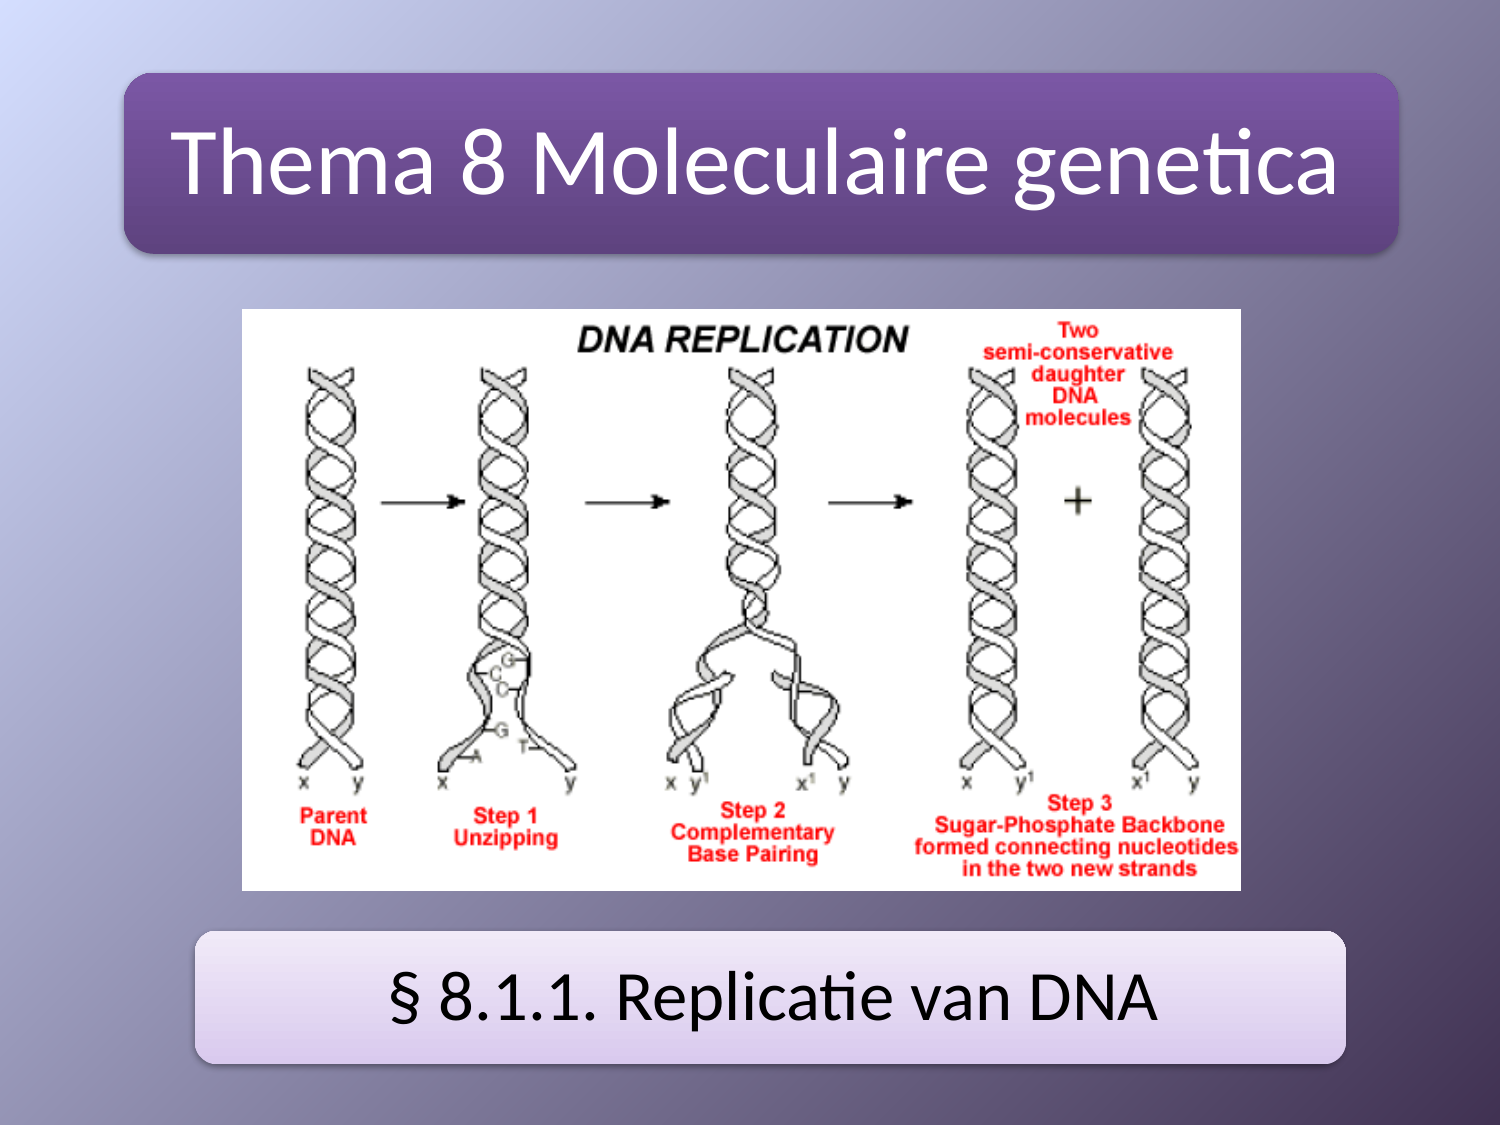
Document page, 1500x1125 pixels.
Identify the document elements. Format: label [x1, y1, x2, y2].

text_box [123, 42, 1400, 285]
text_box [194, 928, 1347, 1067]
picture [241, 309, 1241, 891]
